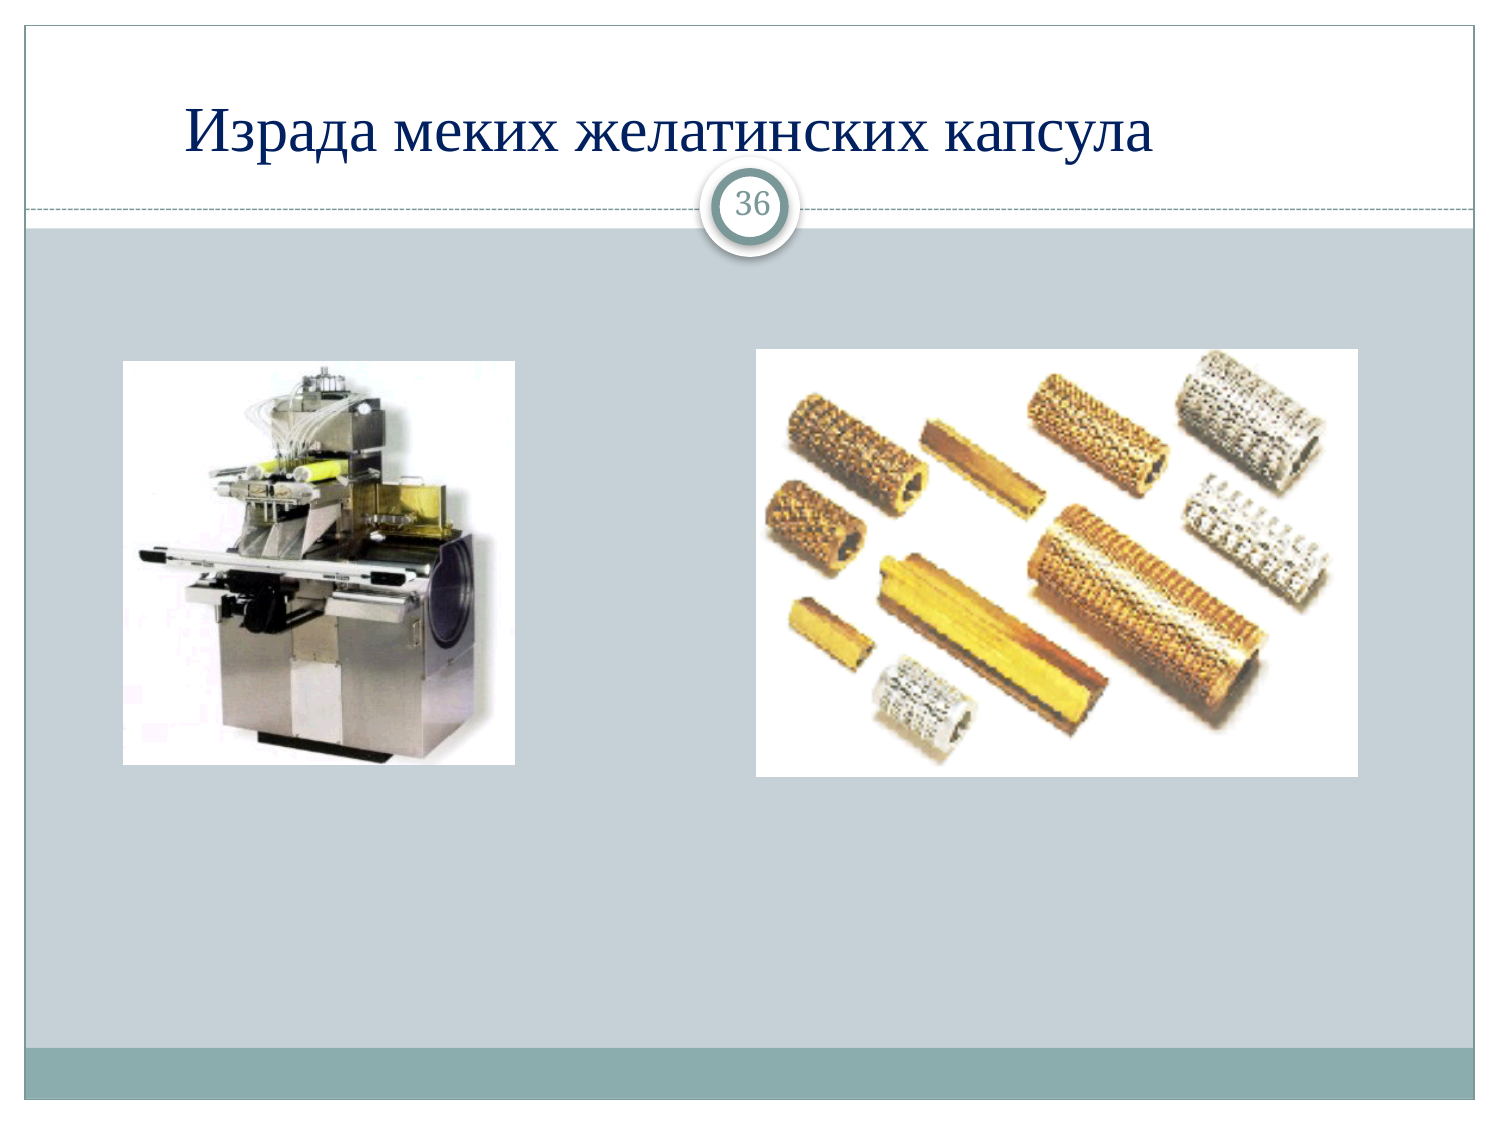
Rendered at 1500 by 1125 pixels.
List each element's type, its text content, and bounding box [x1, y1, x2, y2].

title Израда меких желатинских капсула [159, 35, 1180, 171]
picture [756, 349, 1358, 777]
picture [123, 361, 515, 765]
slide_number 36 [715, 168, 791, 241]
